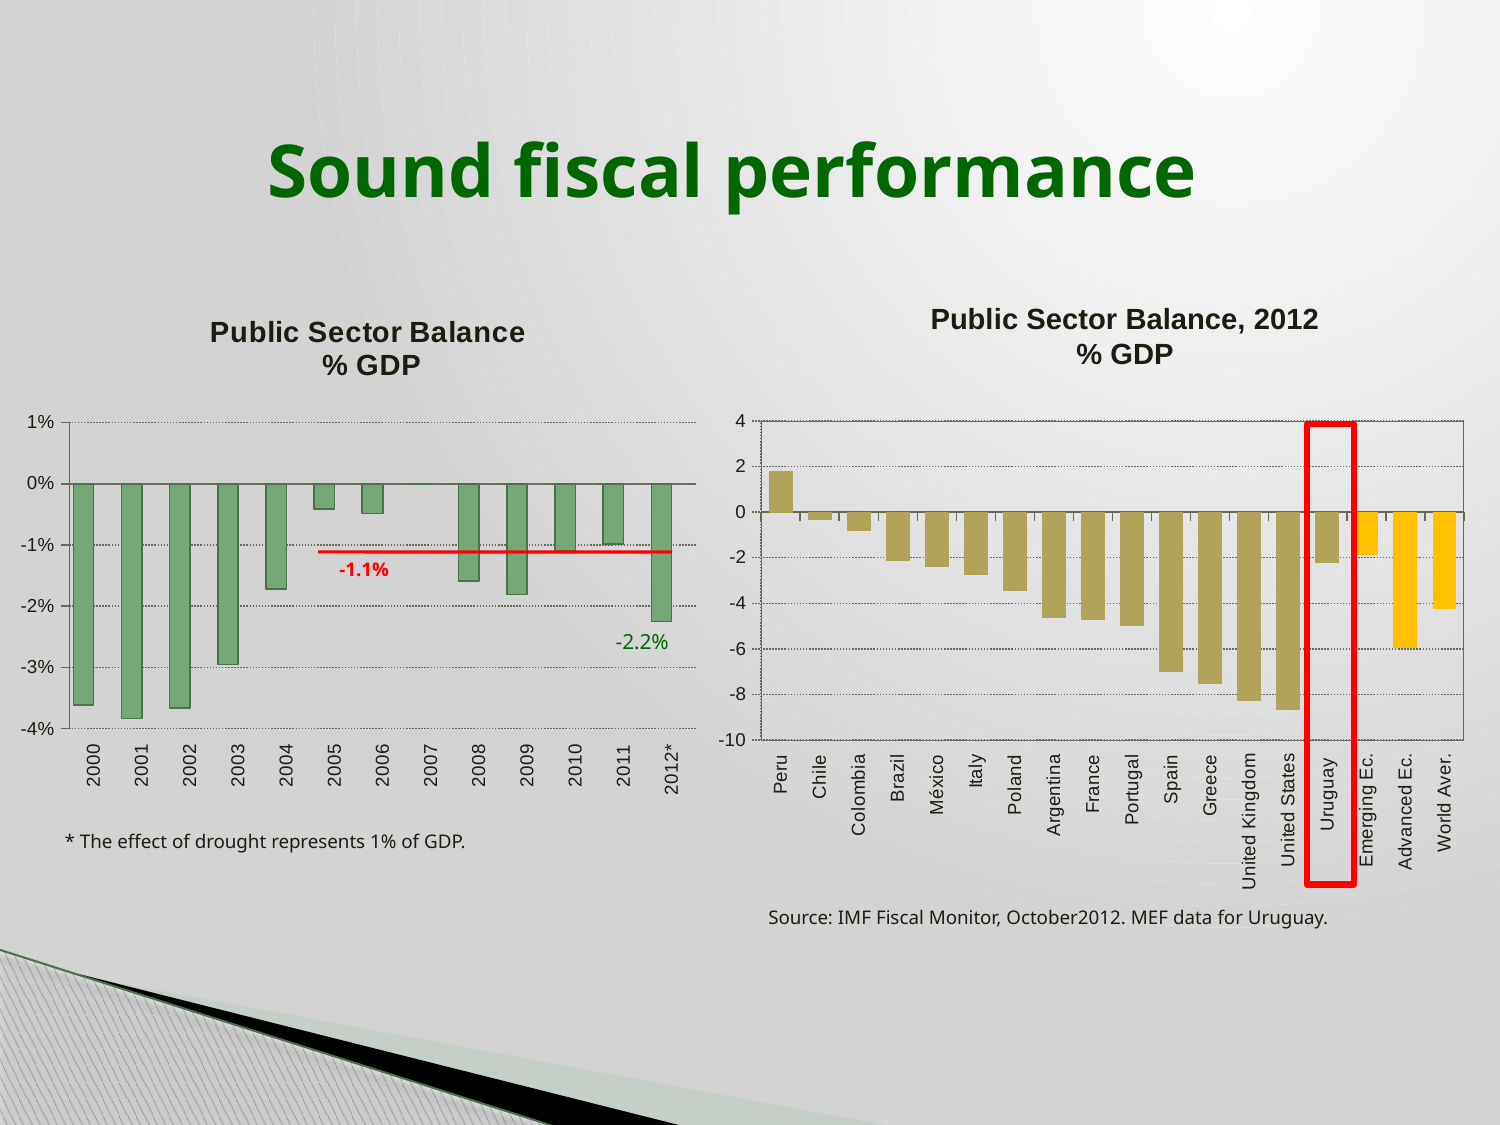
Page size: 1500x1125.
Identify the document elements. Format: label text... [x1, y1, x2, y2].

text_box Source: IMF Fiscal Monitor, October2012. MEF data for Uruguay. [753, 902, 1422, 936]
chart [5, 305, 697, 834]
text_box Public Sector Balance, 2012 % GDP [749, 292, 1500, 378]
text_box * The effect of drought represents 1% of GDP. [49, 845, 696, 860]
chart [702, 409, 1465, 891]
text_box Sound fiscal performance [105, 117, 1360, 220]
